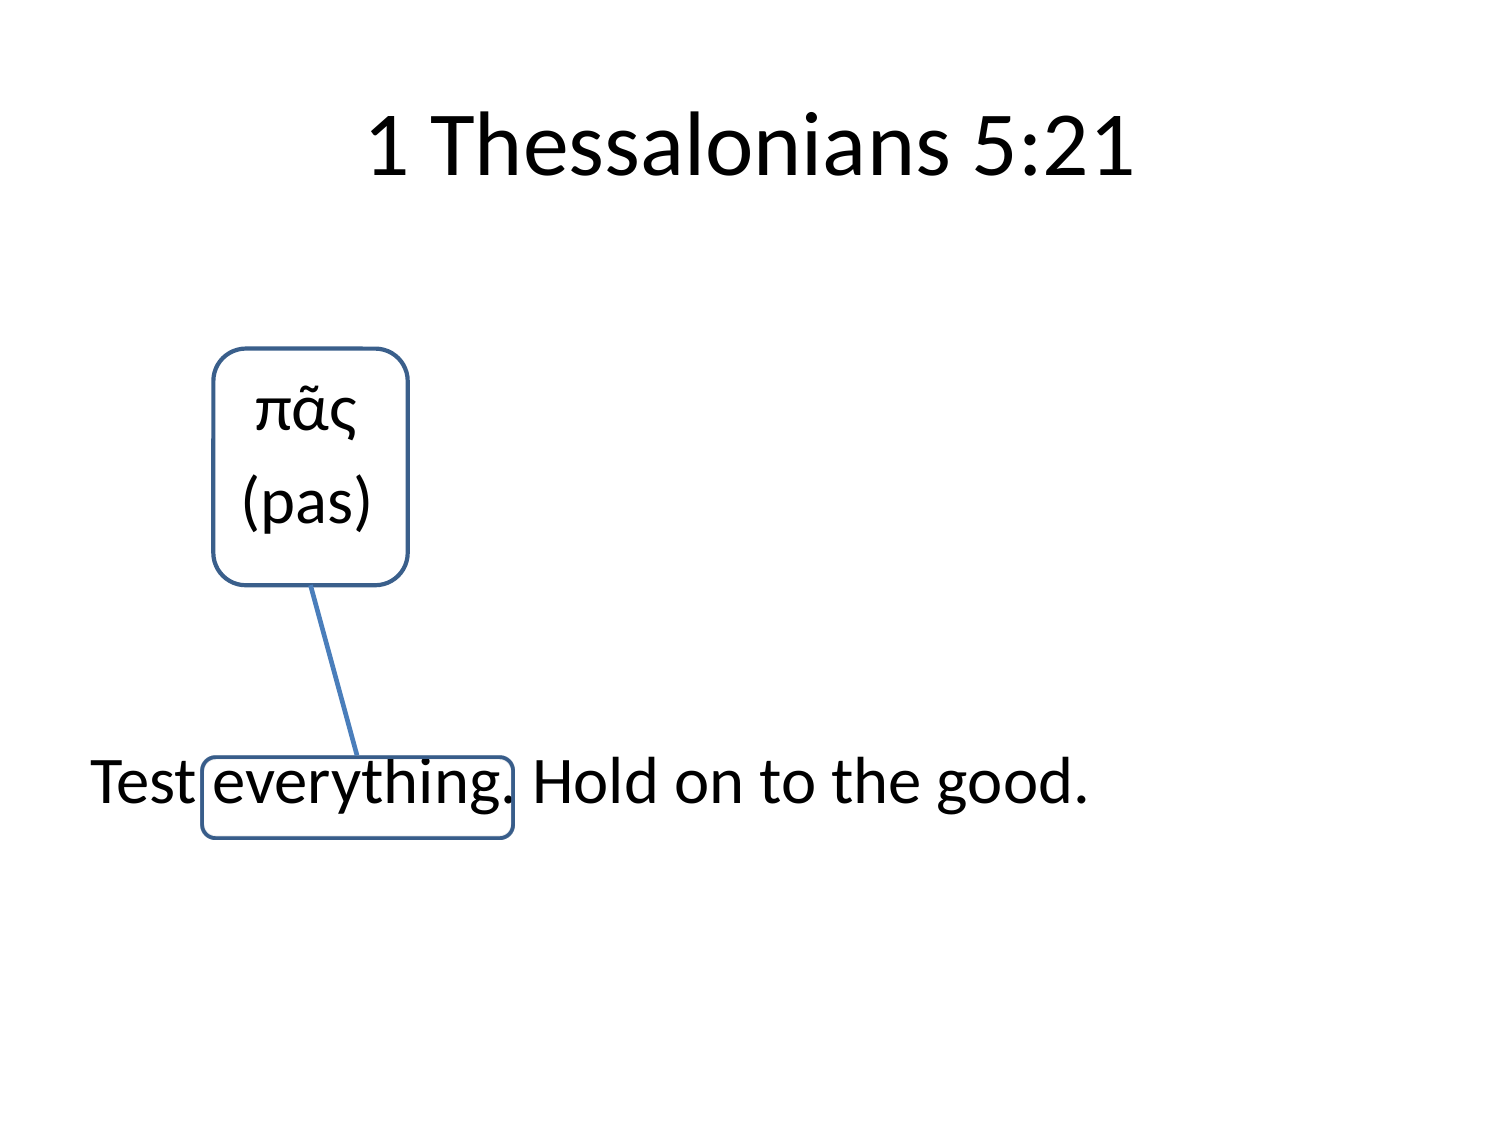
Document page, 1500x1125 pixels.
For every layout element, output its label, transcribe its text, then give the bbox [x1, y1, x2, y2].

picture [199, 754, 515, 840]
text_box [211, 346, 410, 588]
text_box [310, 584, 358, 756]
title 1 Thessalonians 5:21 [75, 45, 1425, 233]
list πᾶς (pas) Test everything. Hold on to the good. [75, 262, 1425, 1005]
